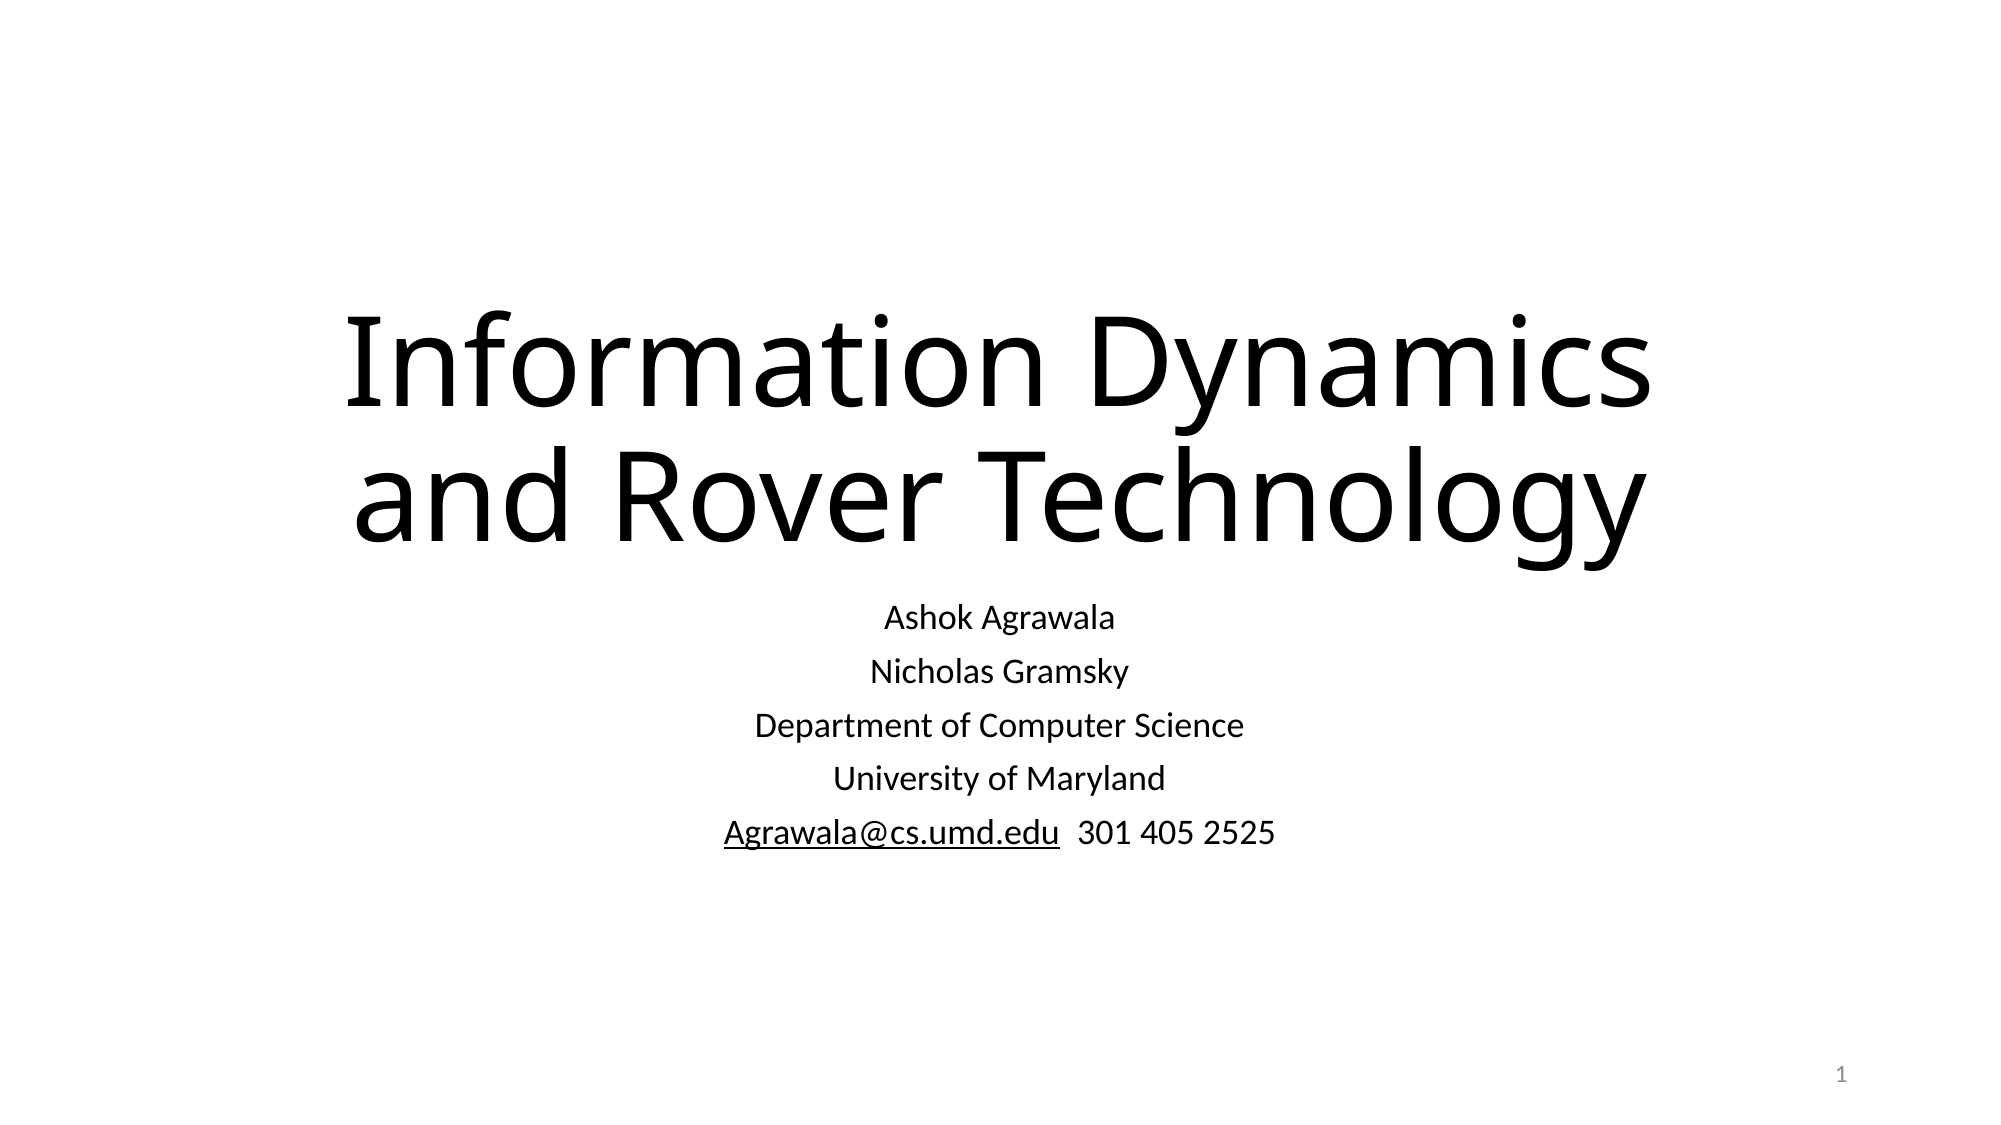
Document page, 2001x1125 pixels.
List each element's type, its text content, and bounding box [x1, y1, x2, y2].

slide_number 1 [1412, 1042, 1863, 1103]
title Information Dynamics and Rover Technology [249, 184, 1750, 576]
subtitle Ashok Agrawala Nicholas Gramsky Department of Computer Science University of Maryland Agrawala@cs.umd.edu 301 405 2525 [249, 590, 1750, 863]
